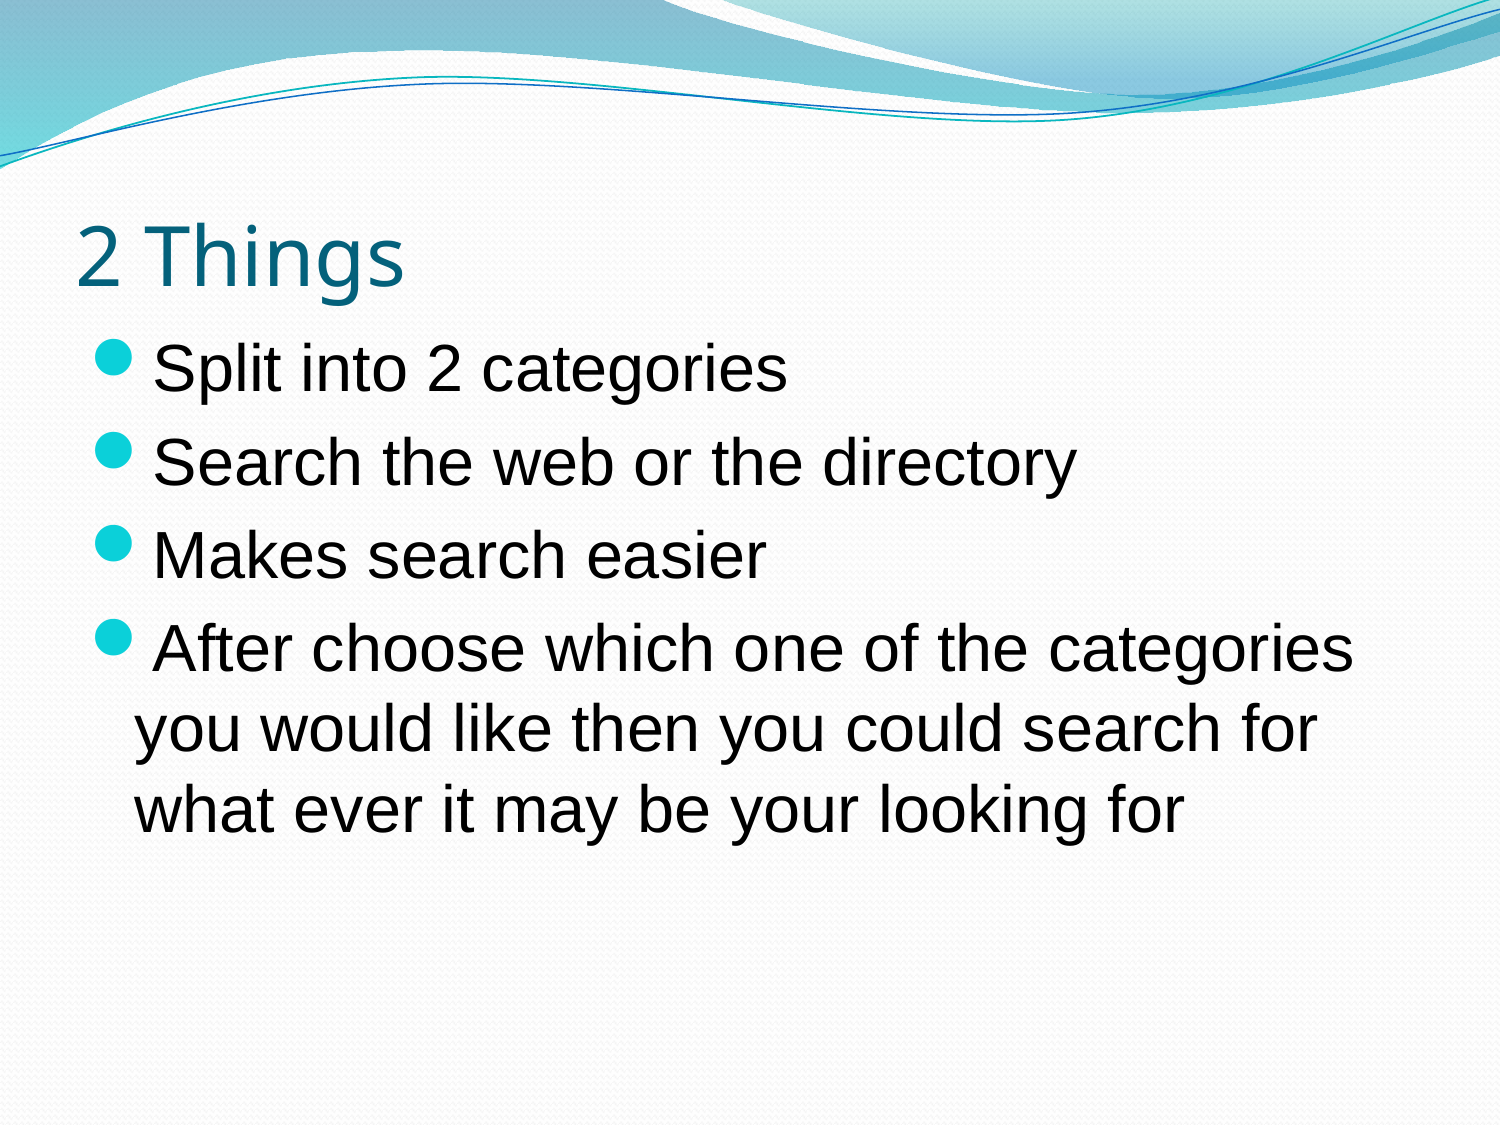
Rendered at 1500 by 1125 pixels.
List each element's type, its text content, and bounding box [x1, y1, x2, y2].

list Split into 2 categories Search the web or the directory Makes search easier After choose which one of the categories you would like then you could search for what ever it may be your looking for [75, 317, 1425, 1038]
title 2 Things [75, 115, 1425, 303]
